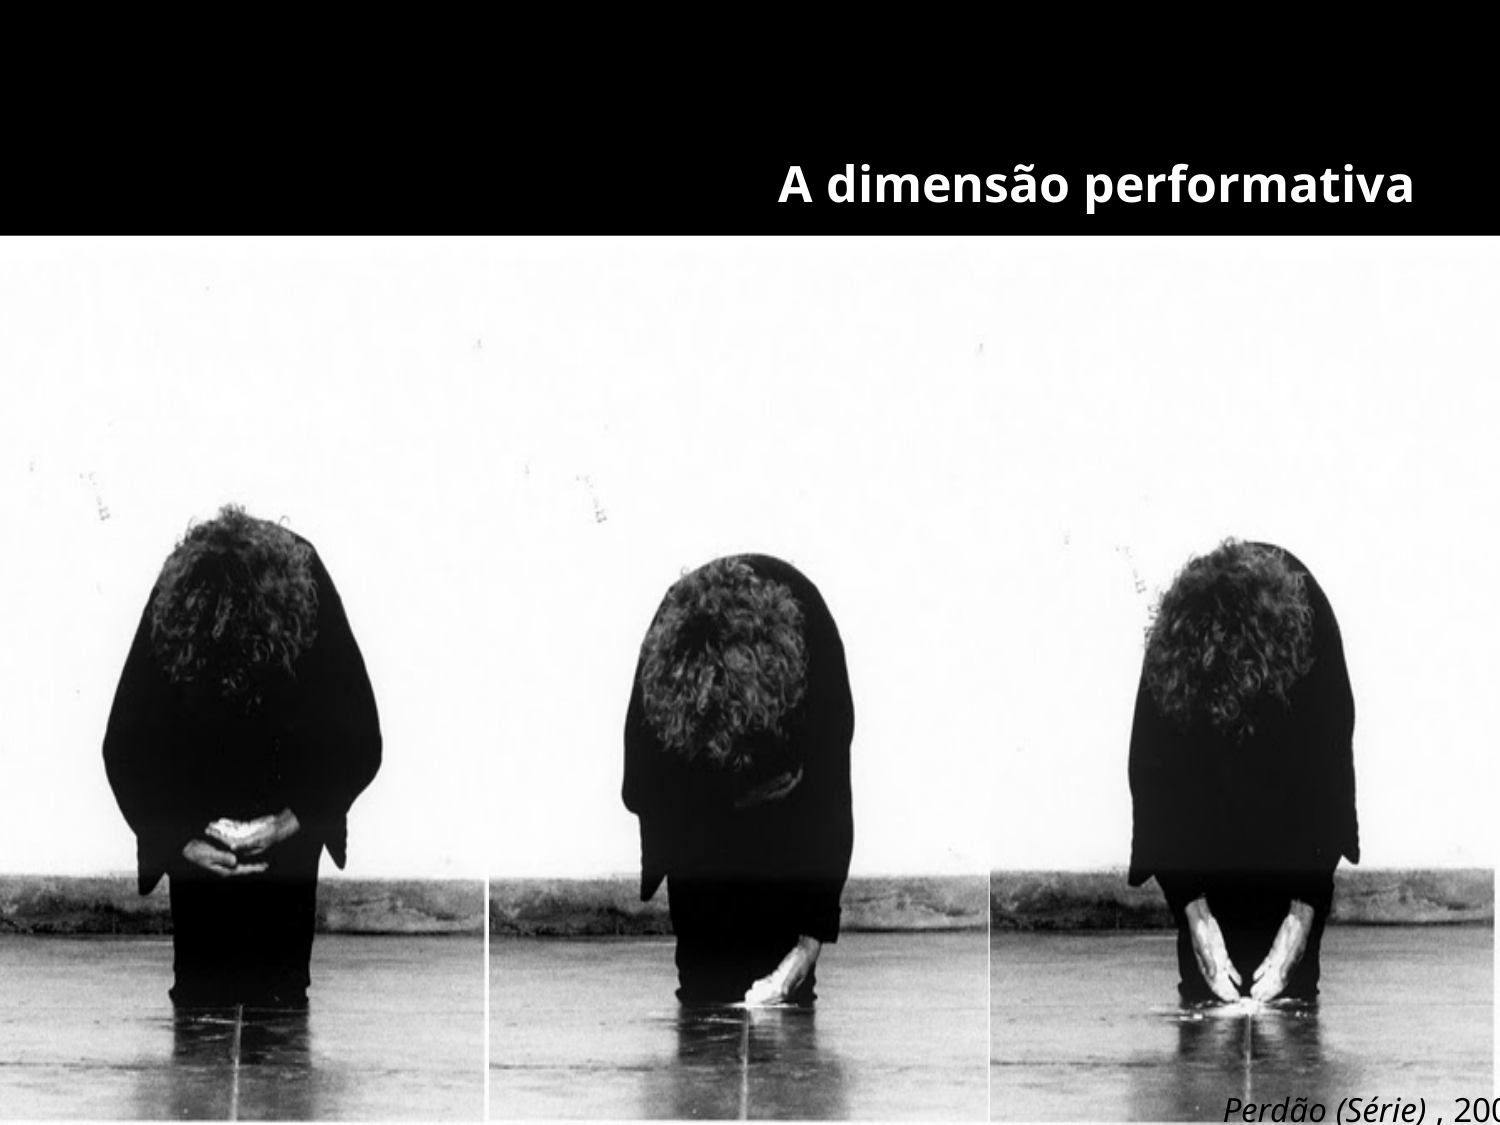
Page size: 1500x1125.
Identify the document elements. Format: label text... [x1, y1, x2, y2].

picture [0, 243, 1500, 1125]
text_box A dimensão performativa [572, 125, 1424, 239]
